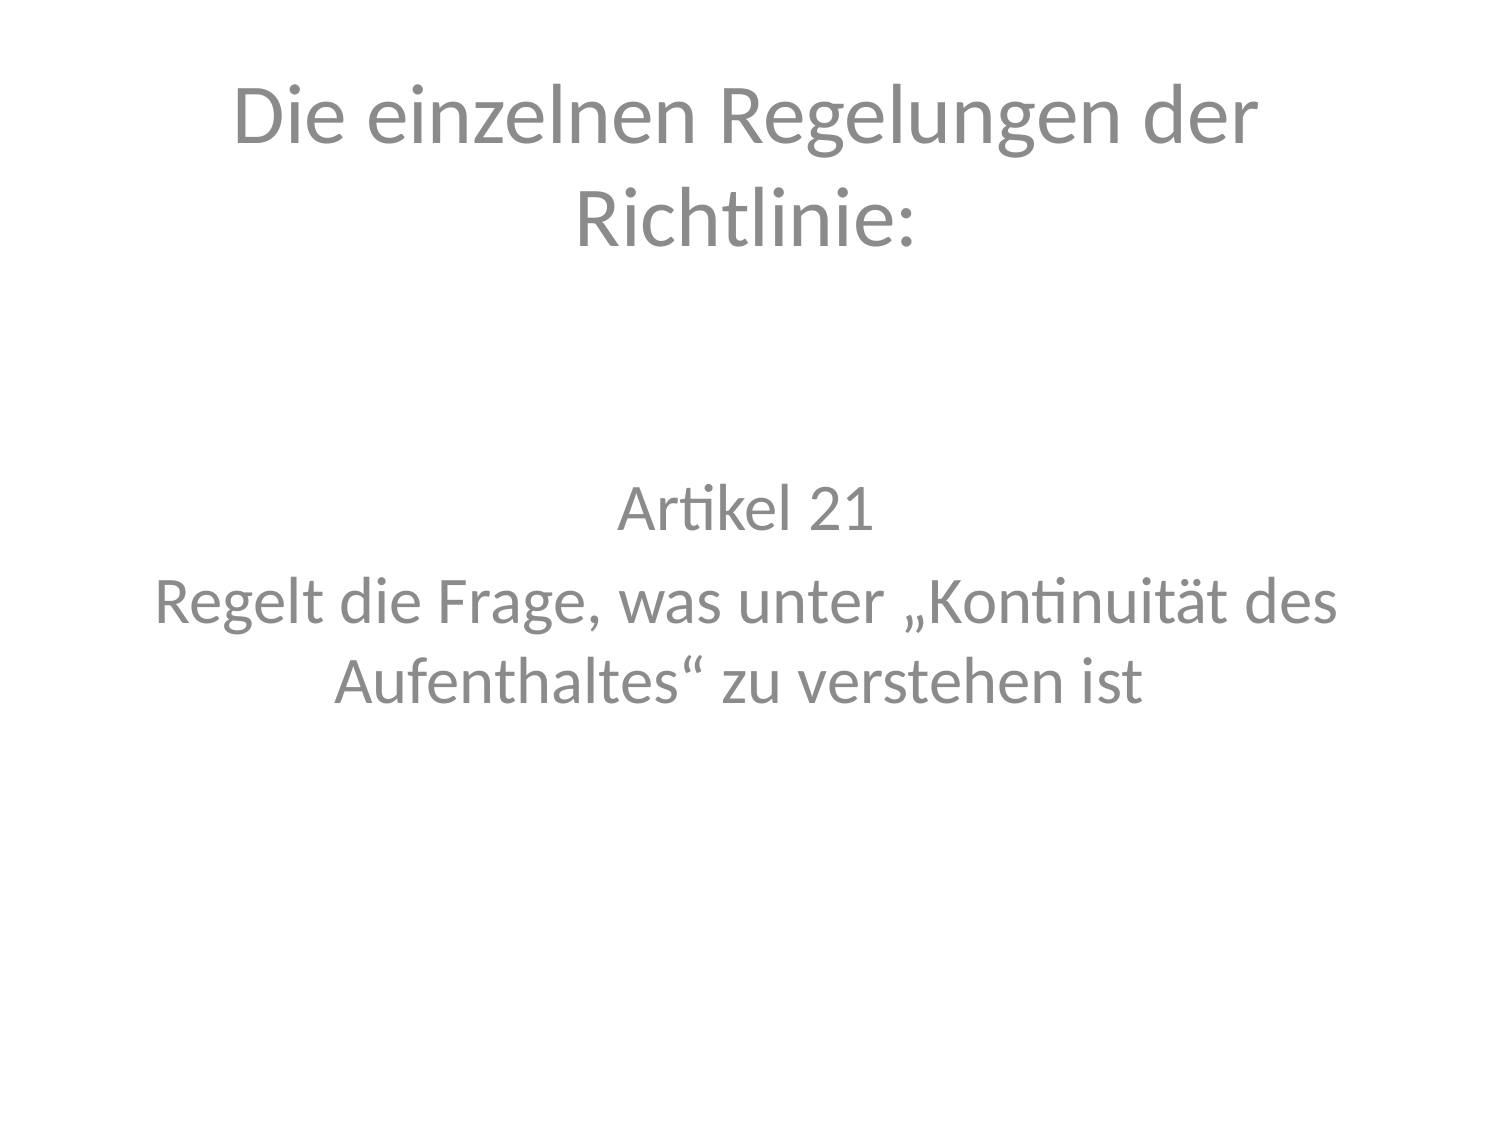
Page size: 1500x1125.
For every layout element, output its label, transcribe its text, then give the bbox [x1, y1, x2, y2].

subtitle Die einzelnen Regelungen der Richtlinie: Artikel 21 Regelt die Frage, was unter „Kontinuität des Aufenthaltes“ zu verstehen ist [48, 50, 1446, 1063]
